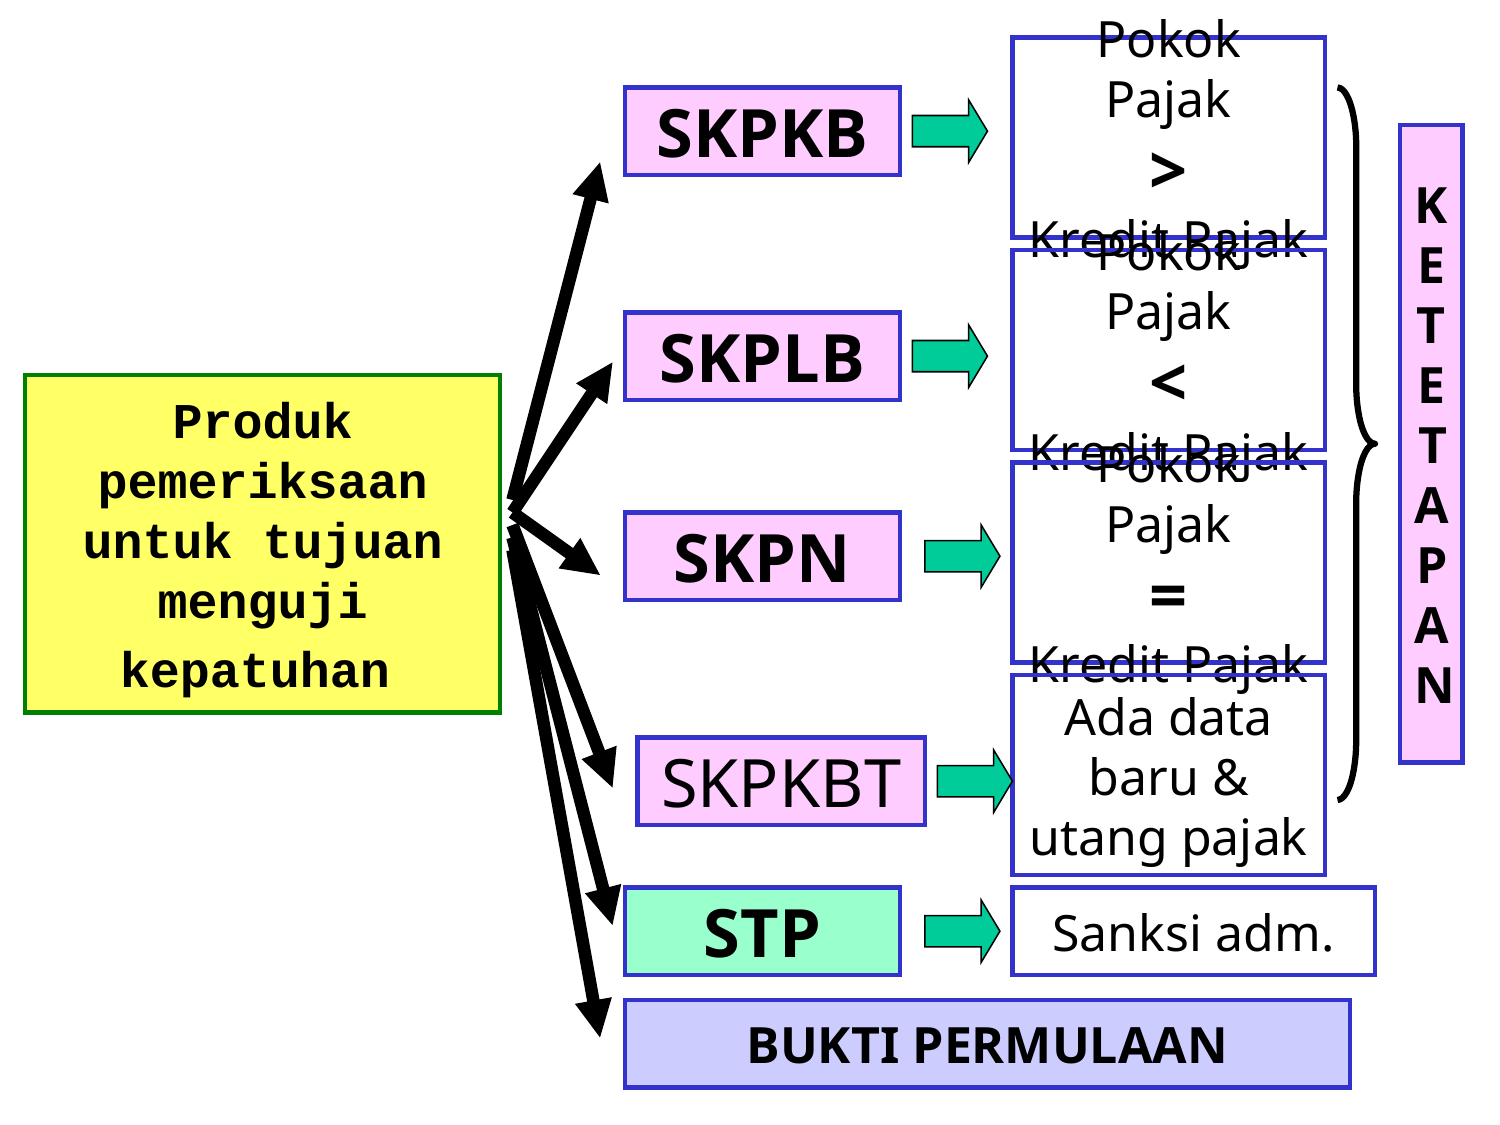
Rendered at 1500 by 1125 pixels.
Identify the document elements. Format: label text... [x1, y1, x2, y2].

text_box SKPKB [624, 87, 900, 175]
text_box Pokok Pajak < Kredit Pajak [1012, 249, 1325, 450]
text_box SKPN [624, 512, 900, 600]
text_box [1337, 87, 1375, 800]
text_box SKPLB [624, 312, 900, 400]
text_box [512, 549, 604, 1038]
text_box Pokok Pajak = Kredit Pajak [1012, 462, 1325, 663]
text_box [512, 524, 614, 788]
text_box [512, 512, 601, 575]
text_box [912, 324, 988, 388]
text_box [924, 524, 1000, 588]
title Produk pemeriksaan untuk tujuan menguji kepatuhan [24, 374, 501, 713]
text_box [937, 749, 1013, 813]
text_box BUKTI PERMULAAN [624, 999, 1350, 1088]
text_box [512, 162, 603, 500]
text_box Sanksi adm. [1012, 887, 1375, 975]
text_box Pokok Pajak > Kredit Pajak [1012, 37, 1325, 238]
text_box [912, 99, 988, 163]
text_box [924, 899, 1000, 963]
text_box SKPKBT [637, 737, 925, 825]
text_box STP [624, 887, 900, 975]
text_box [512, 537, 616, 925]
text_box Ada data baru & utang pajak [1012, 675, 1325, 875]
text_box KETETAPAN [1399, 125, 1463, 763]
text_box [512, 362, 613, 512]
